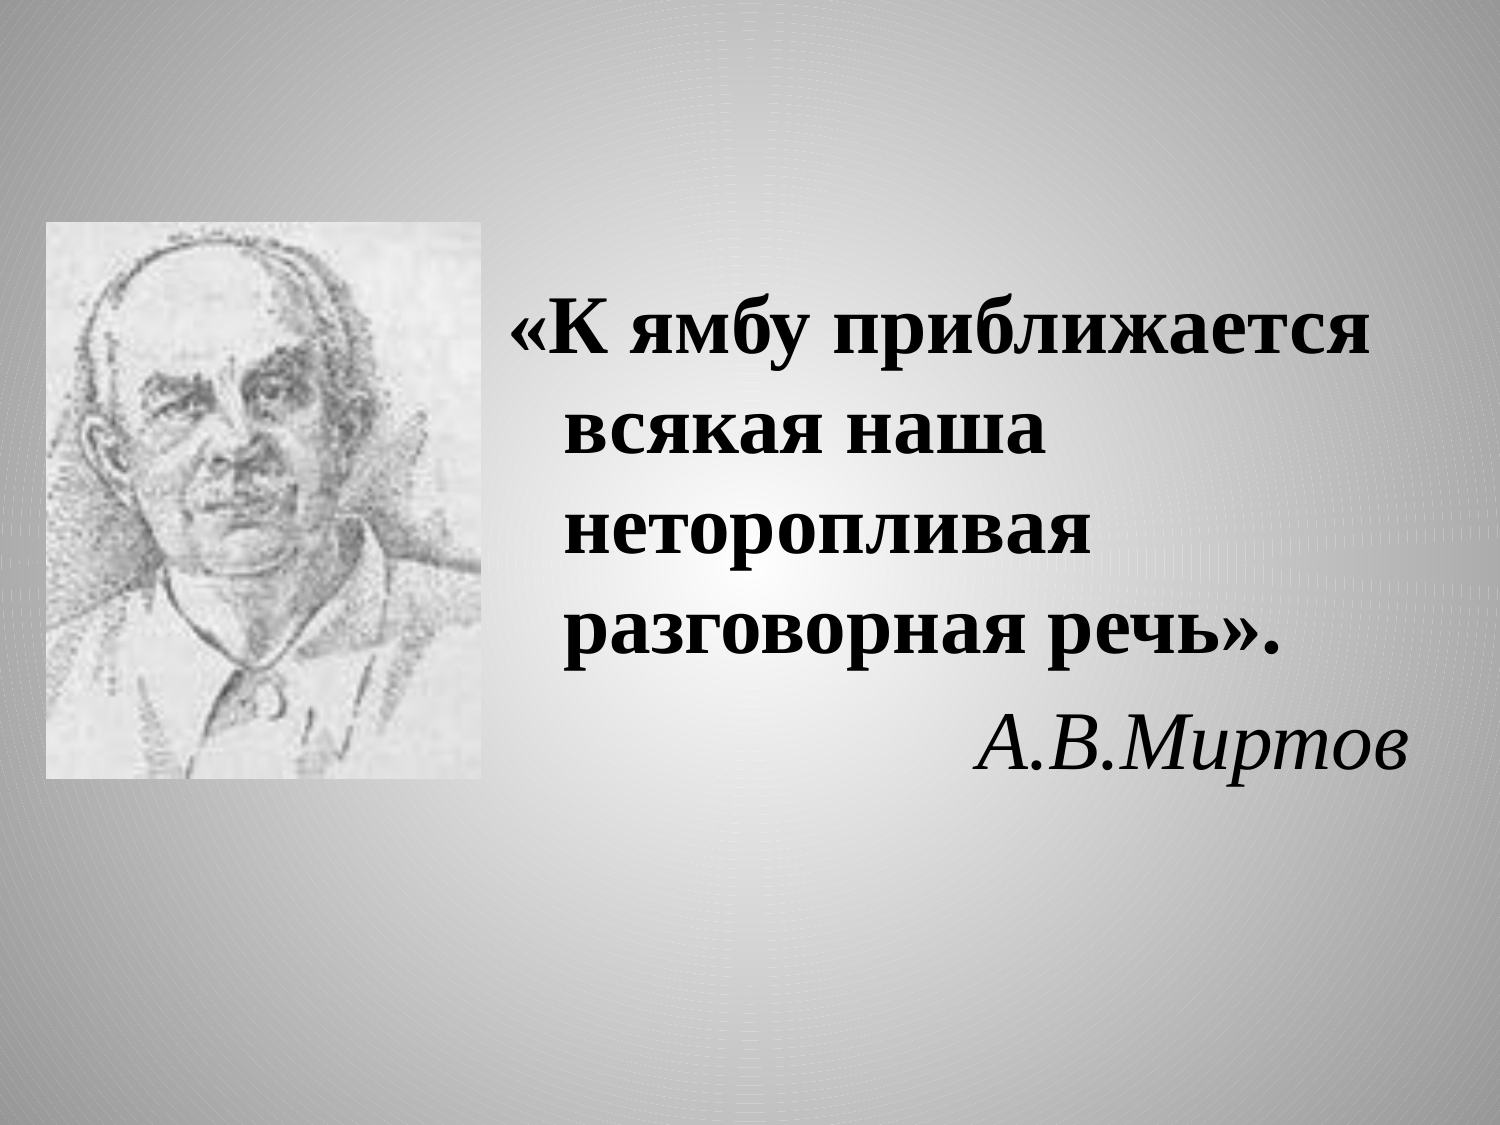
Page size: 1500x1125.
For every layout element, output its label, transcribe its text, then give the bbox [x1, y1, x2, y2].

picture [46, 222, 481, 779]
list «К ямбу приближается всякая наша неторопливая разговорная речь». А.В.Миртов [492, 262, 1425, 1005]
